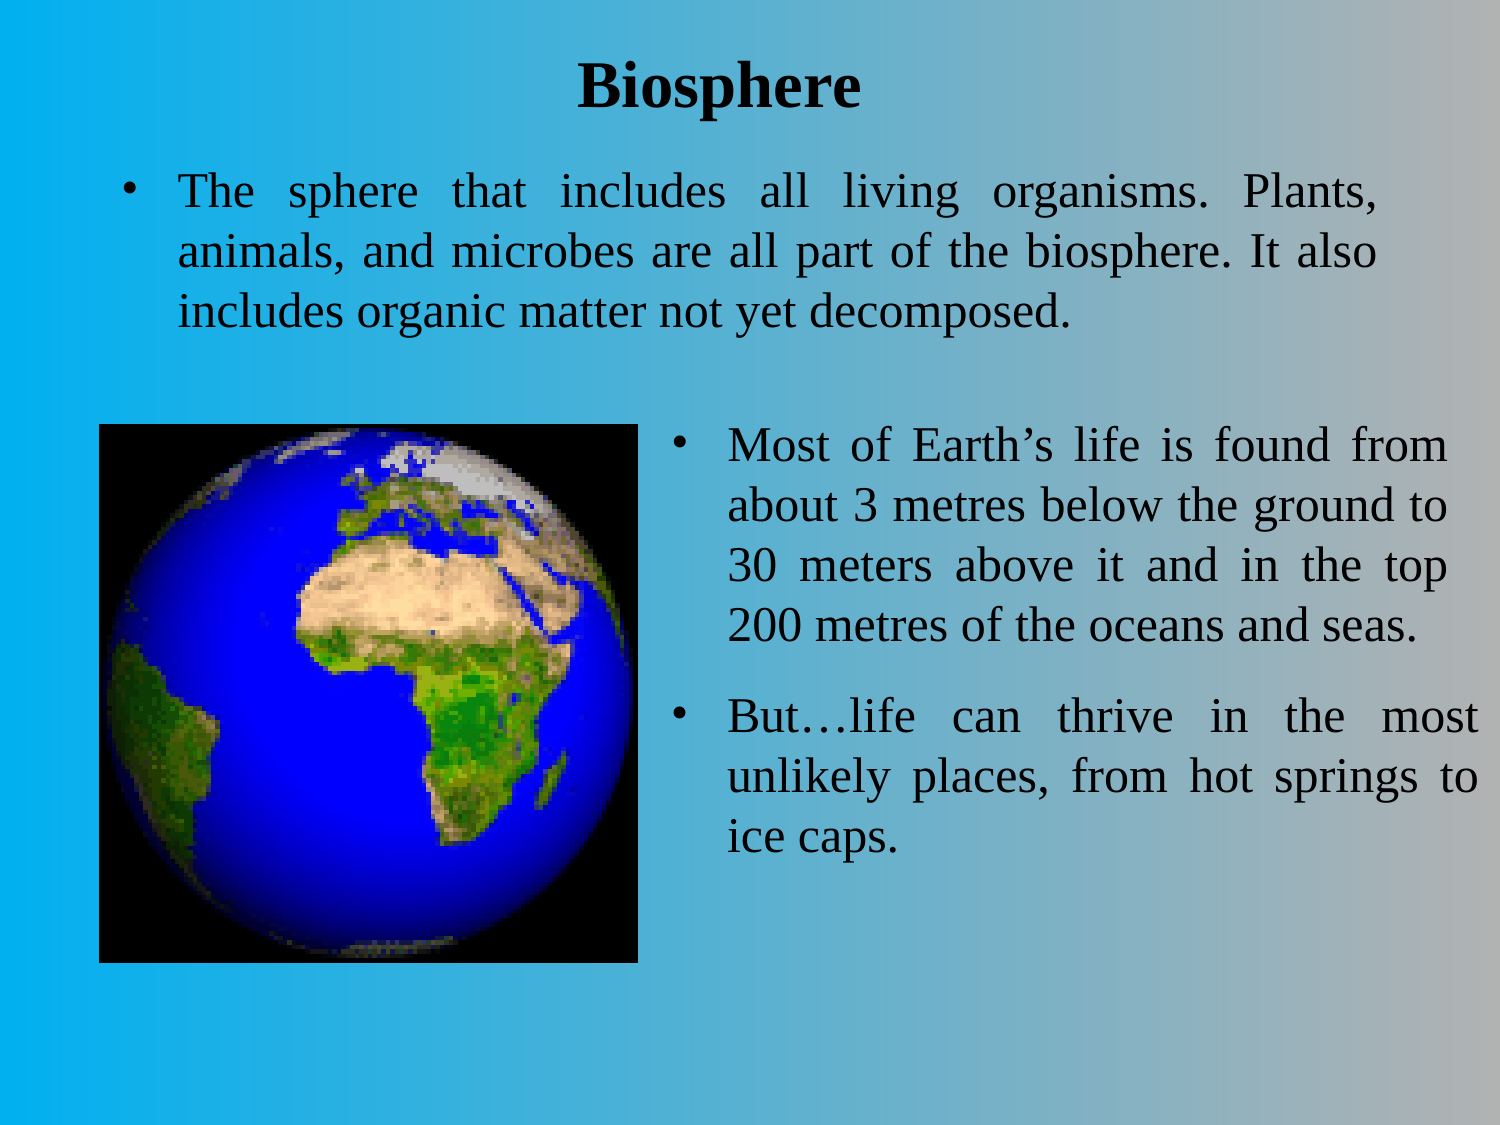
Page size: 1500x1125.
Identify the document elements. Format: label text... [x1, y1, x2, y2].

text_box Most of Earth’s life is found from about 3 metres below the ground to 30 meters above it and in the top 200 metres of the oceans and seas. [655, 344, 1464, 674]
text_box Biosphere [562, 33, 880, 129]
text_box The sphere that includes all living organisms. Plants, animals, and microbes are all part of the biosphere. It also includes organic matter not yet decomposed. [106, 149, 1394, 345]
text_box But…life can thrive in the most unlikely places, from hot springs to ice caps. [655, 674, 1495, 870]
picture [100, 424, 638, 964]
